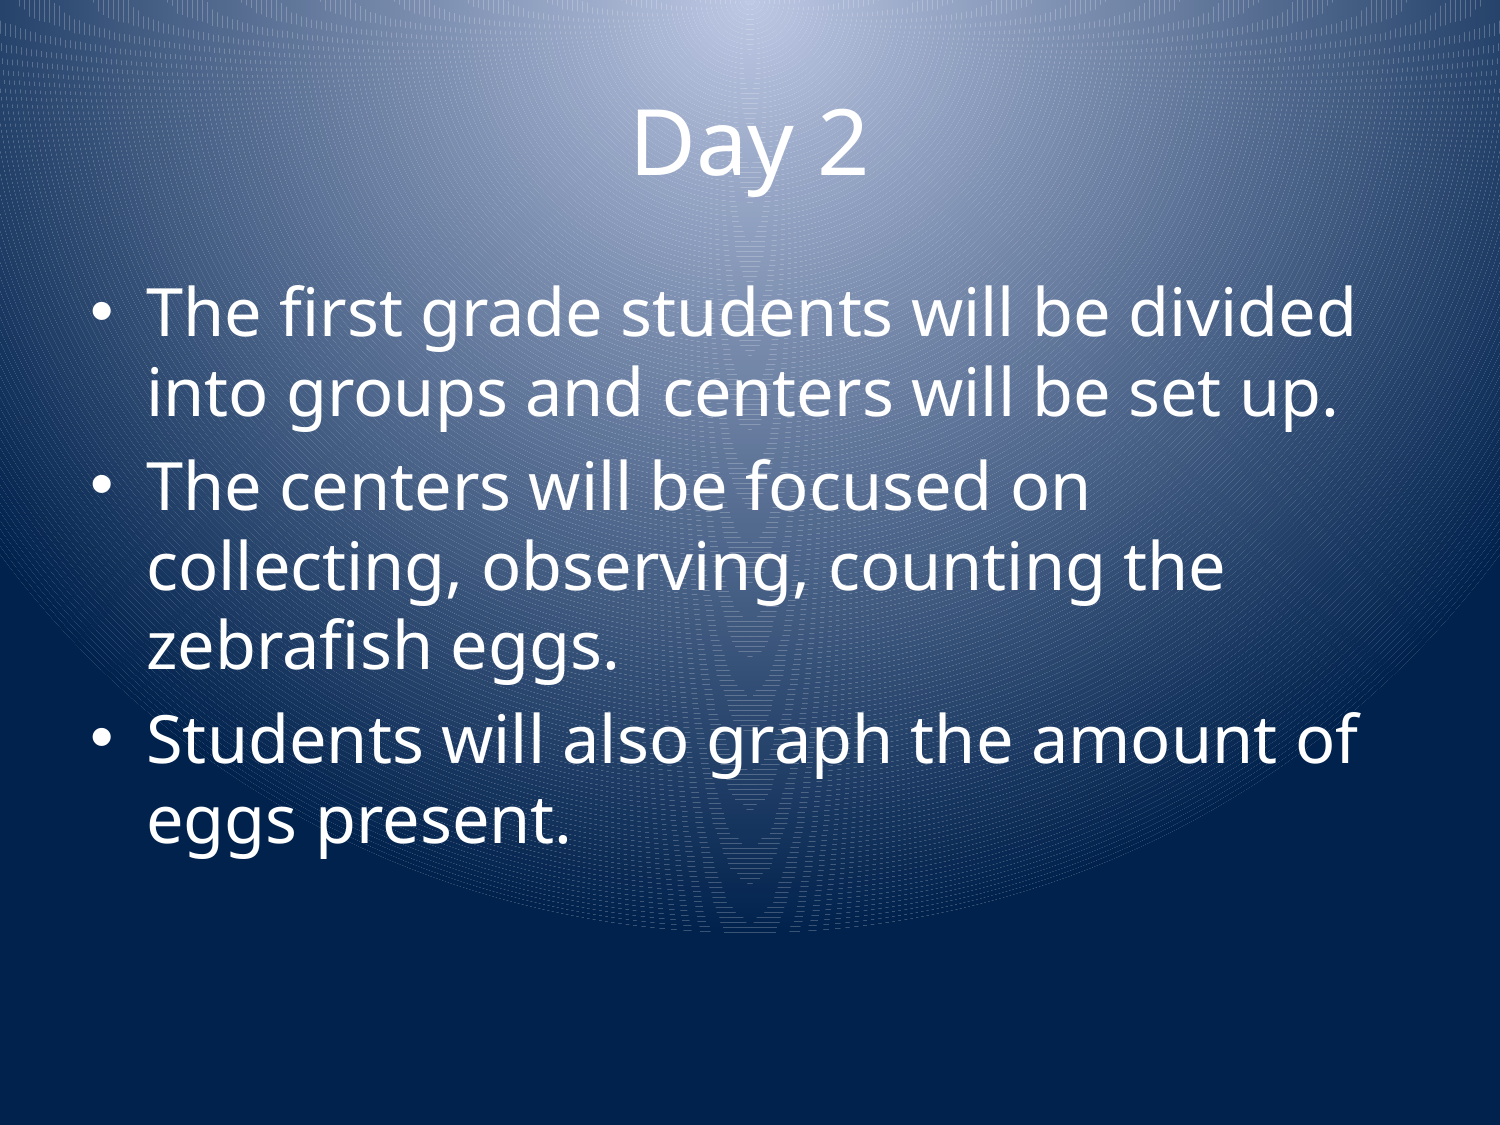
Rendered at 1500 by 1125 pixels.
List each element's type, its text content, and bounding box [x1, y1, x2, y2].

list The first grade students will be divided into groups and centers will be set up. The centers will be focused on collecting, observing, counting the zebrafish eggs. Students will also graph the amount of eggs present. [75, 262, 1425, 1005]
title Day 2 [75, 45, 1425, 233]
